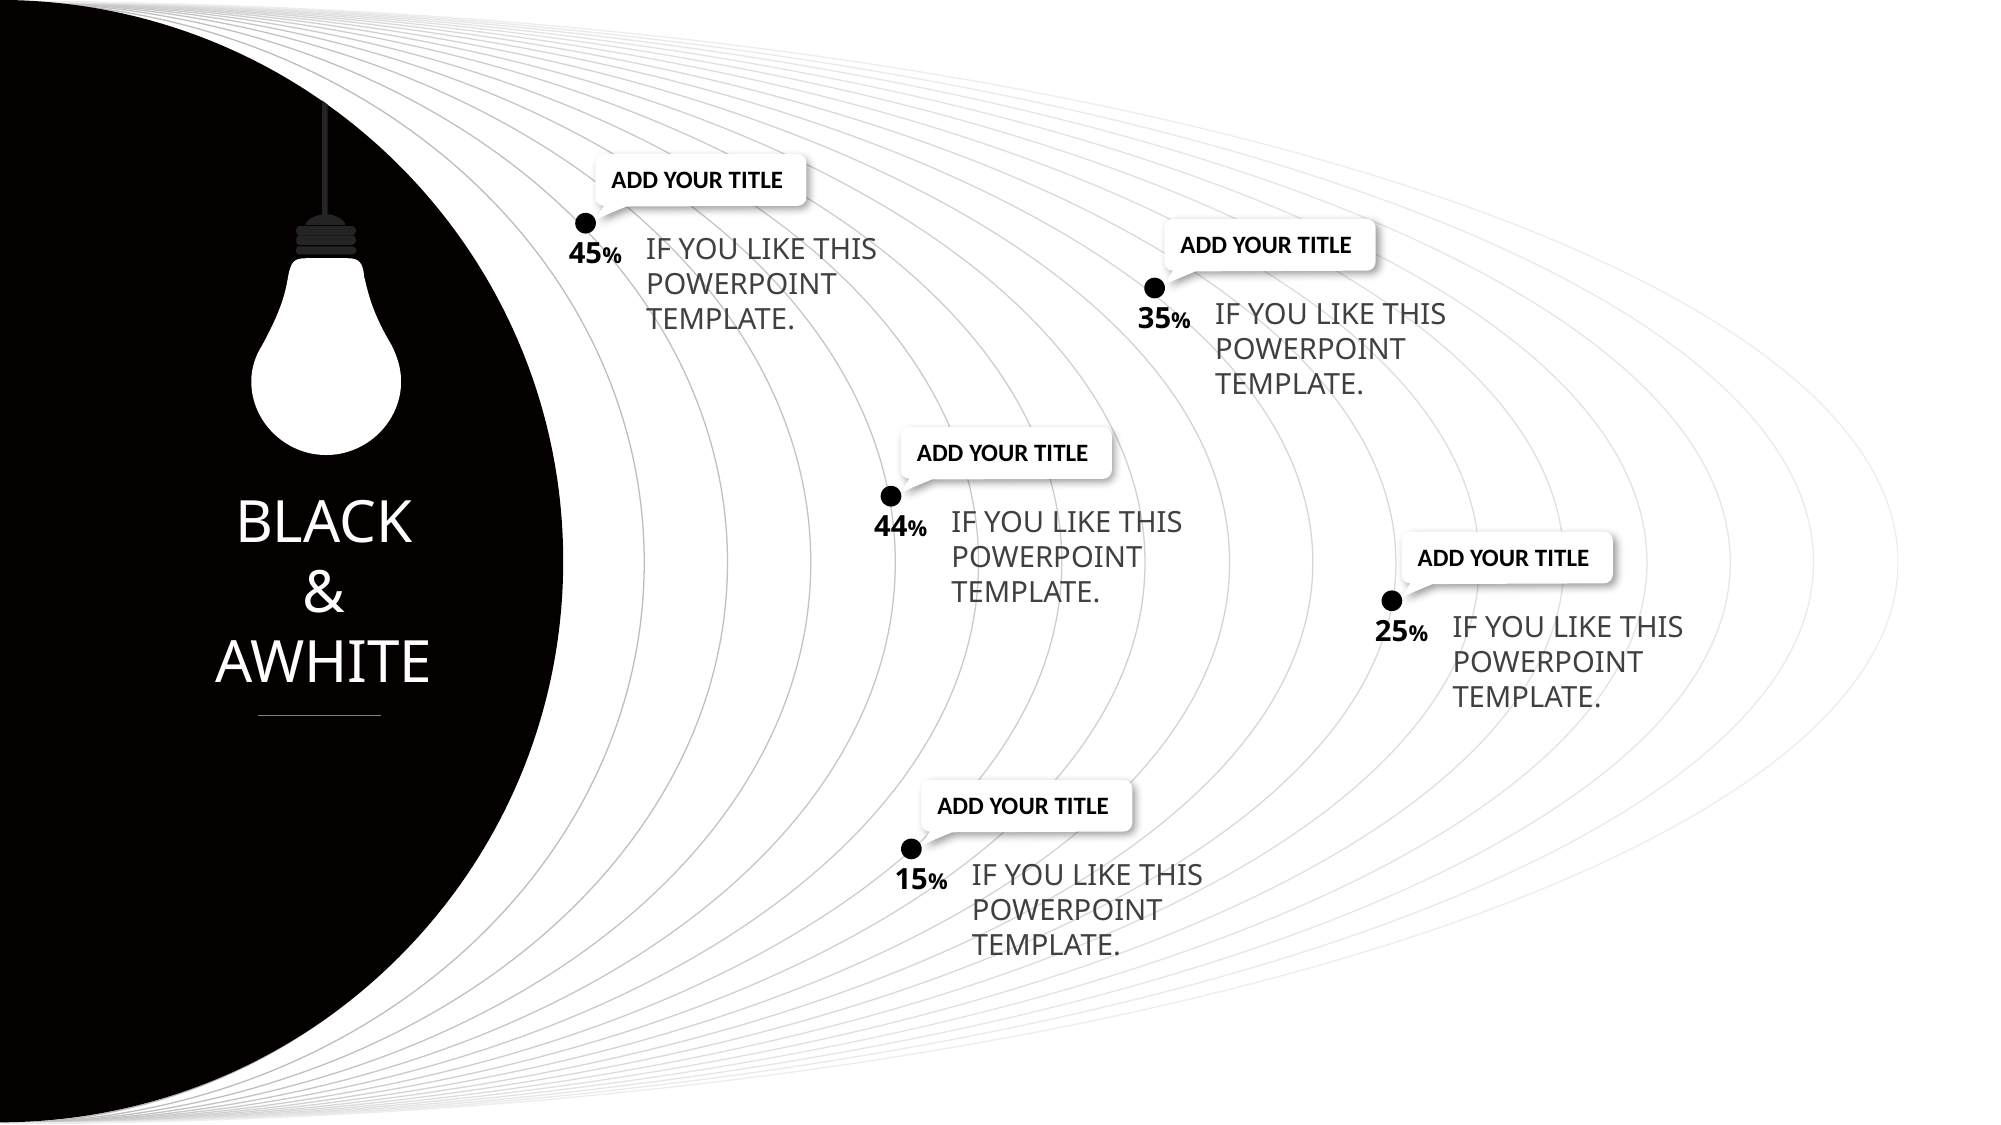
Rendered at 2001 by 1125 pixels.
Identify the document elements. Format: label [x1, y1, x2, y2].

text_box [857, 427, 1310, 582]
text_box [551, 154, 1004, 310]
text_box [1120, 218, 1573, 374]
picture [1, 0, 1899, 1124]
text_box [877, 779, 1330, 935]
text_box [1358, 531, 1810, 687]
